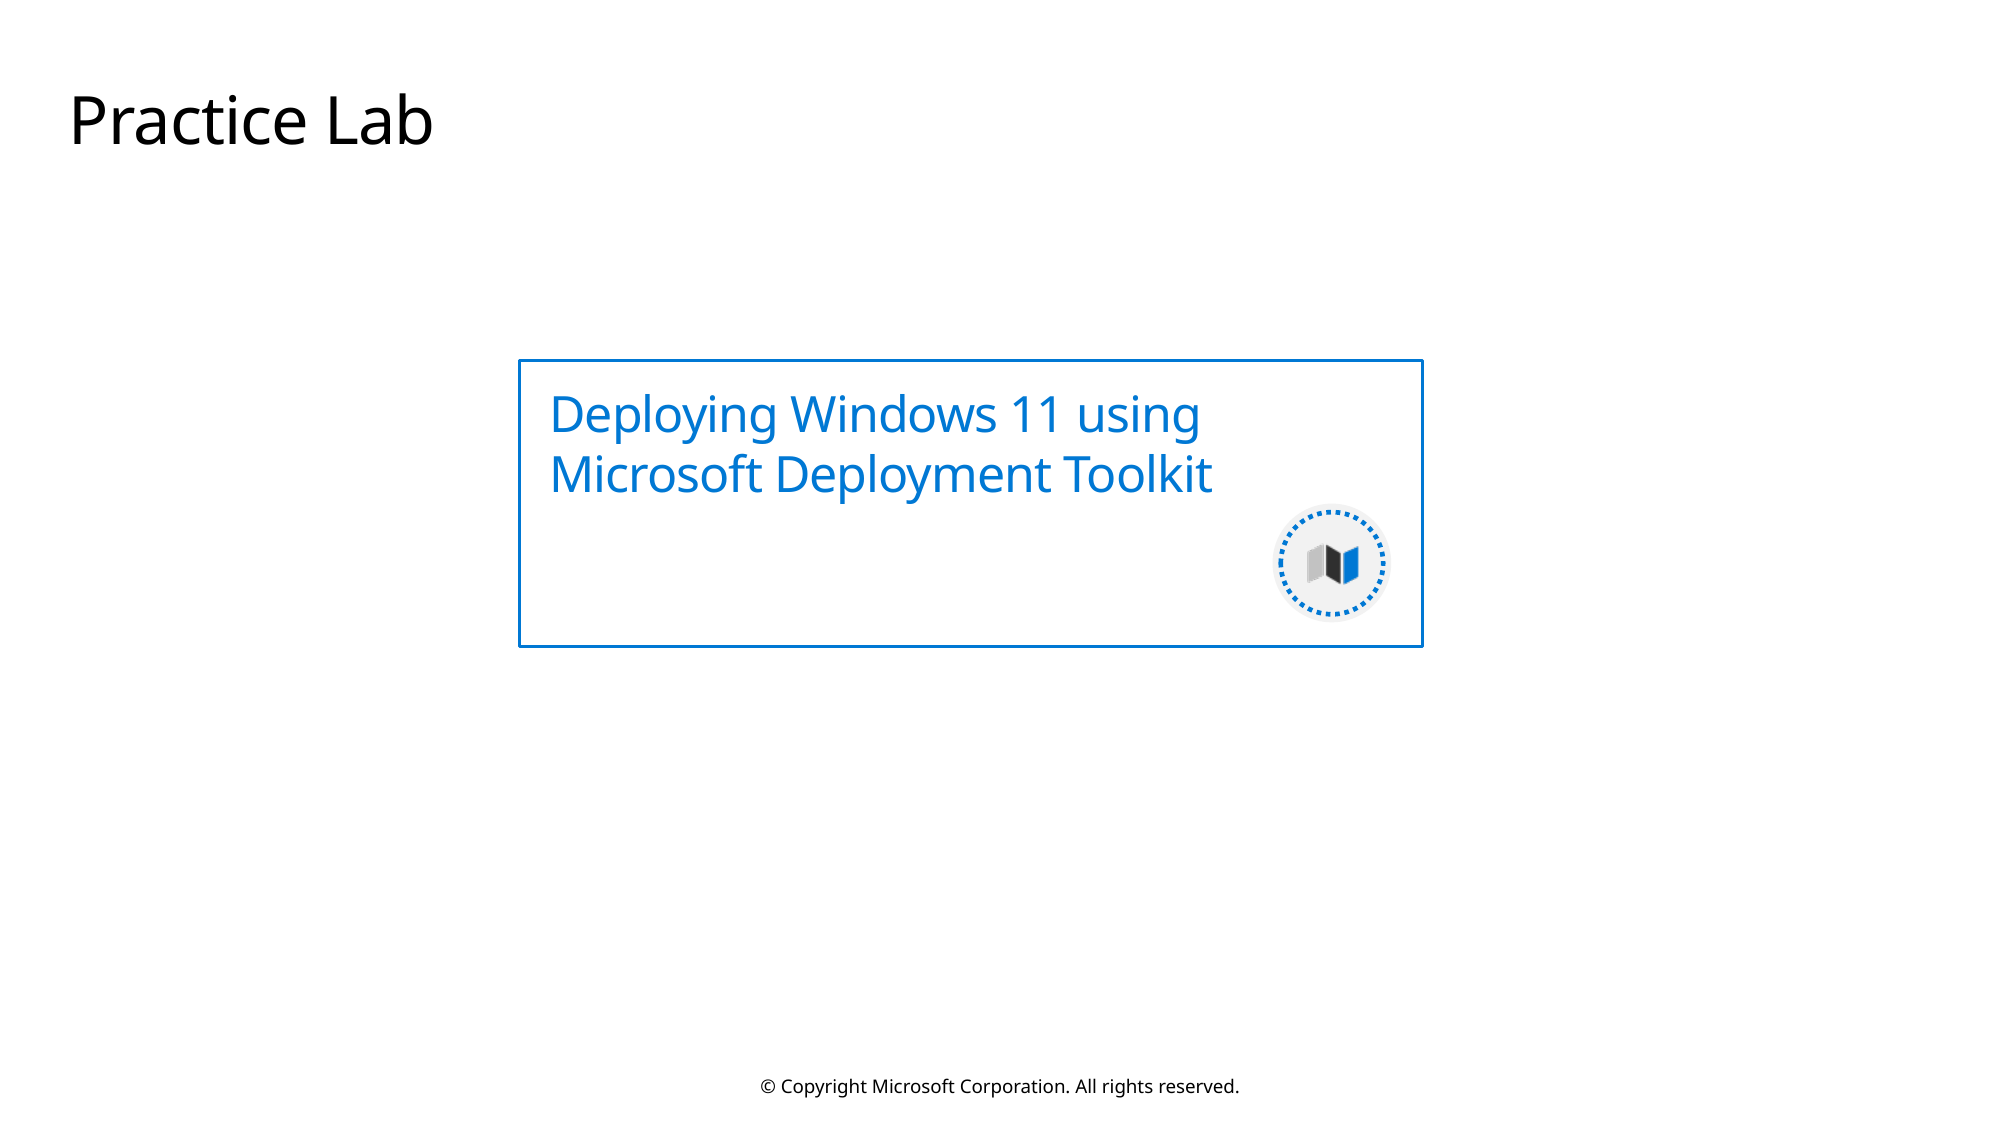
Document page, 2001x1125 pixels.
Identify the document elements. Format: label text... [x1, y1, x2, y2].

list Deploying Windows 11 using Microsoft Deployment Toolkit [518, 359, 1424, 648]
title Practice Lab [68, 72, 1930, 184]
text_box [1272, 503, 1392, 623]
